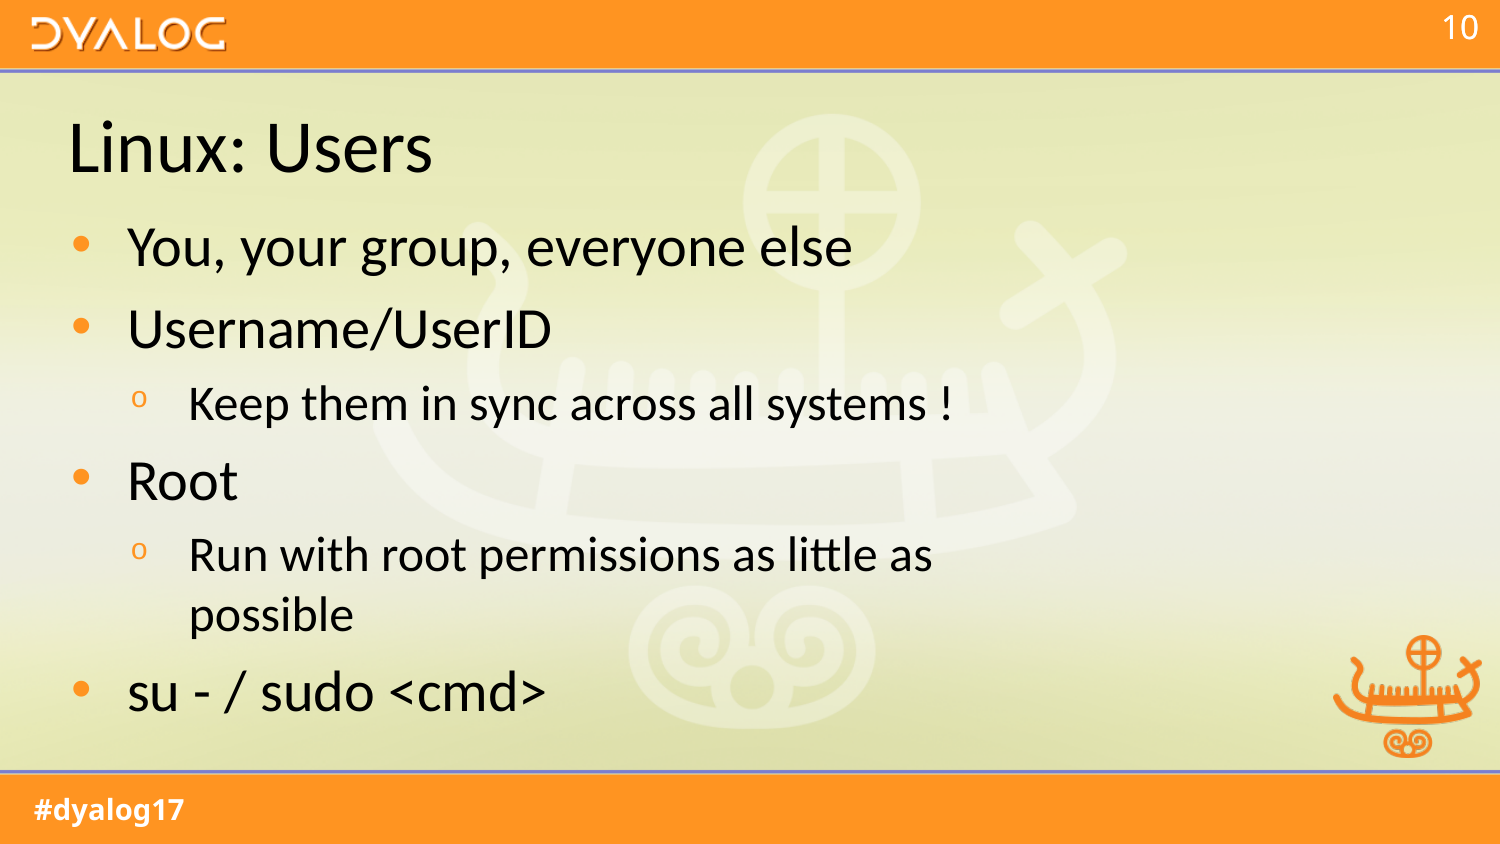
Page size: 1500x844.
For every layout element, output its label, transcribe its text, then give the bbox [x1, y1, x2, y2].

list You, your group, everyone else Username/UserID Keep them in sync across all systems ! Root Run with root permissions as little as possible su - / sudo <cmd> [56, 200, 1069, 758]
title Linux: Users [53, 94, 1425, 192]
picture [0, 0, 1500, 844]
